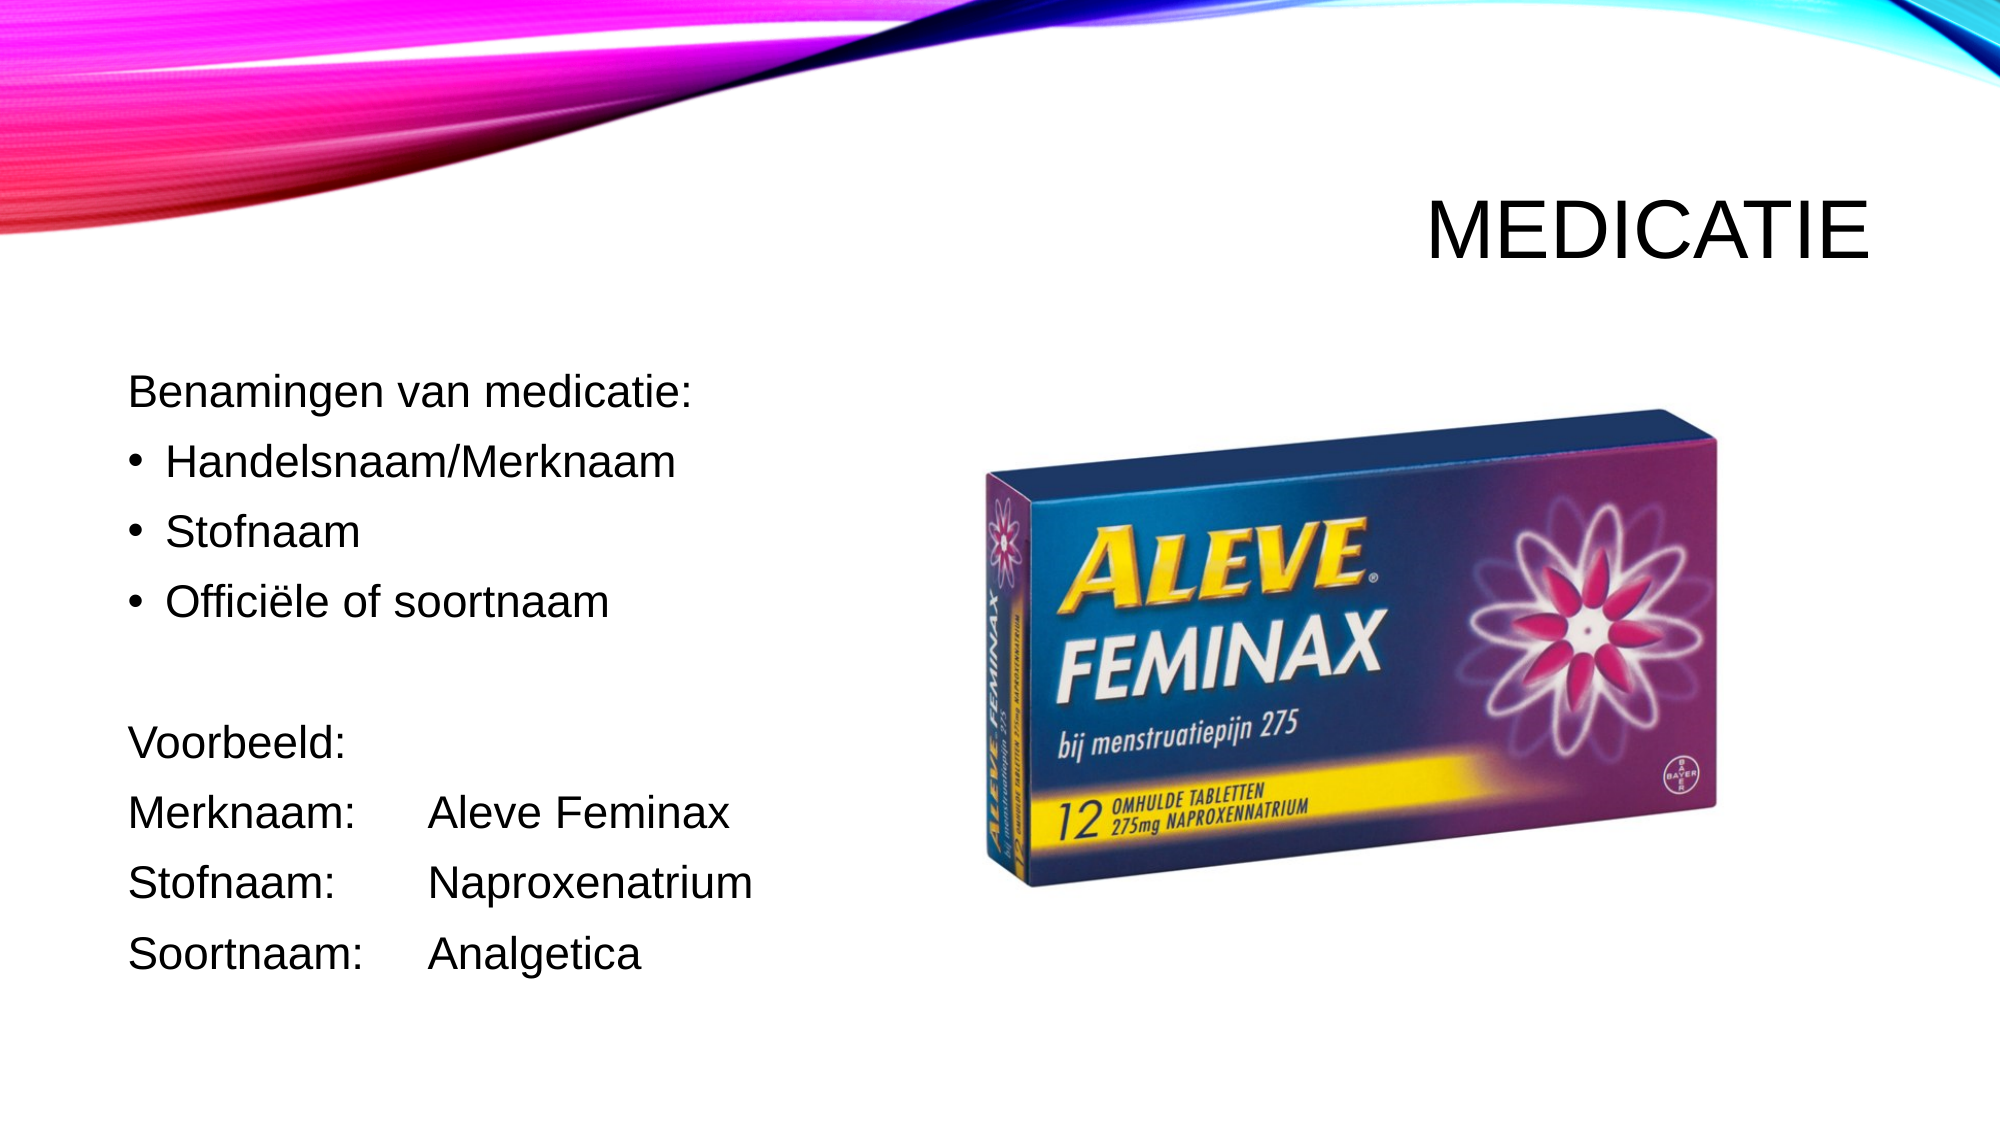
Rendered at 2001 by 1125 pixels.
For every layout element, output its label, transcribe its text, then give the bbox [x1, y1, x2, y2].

title Medicatie [474, 125, 1888, 338]
list Benamingen van medicatie: Handelsnaam/Merknaam Stofnaam Officiële of soortnaam Voorbeeld: Merknaam: Aleve Feminax Stofnaam: Naproxenatrium Soortnaam: Analgetica [112, 360, 1888, 1021]
picture [0, 0, 2000, 237]
picture [1910, 0, 2000, 45]
picture [966, 387, 1734, 902]
picture [1890, 0, 2000, 75]
